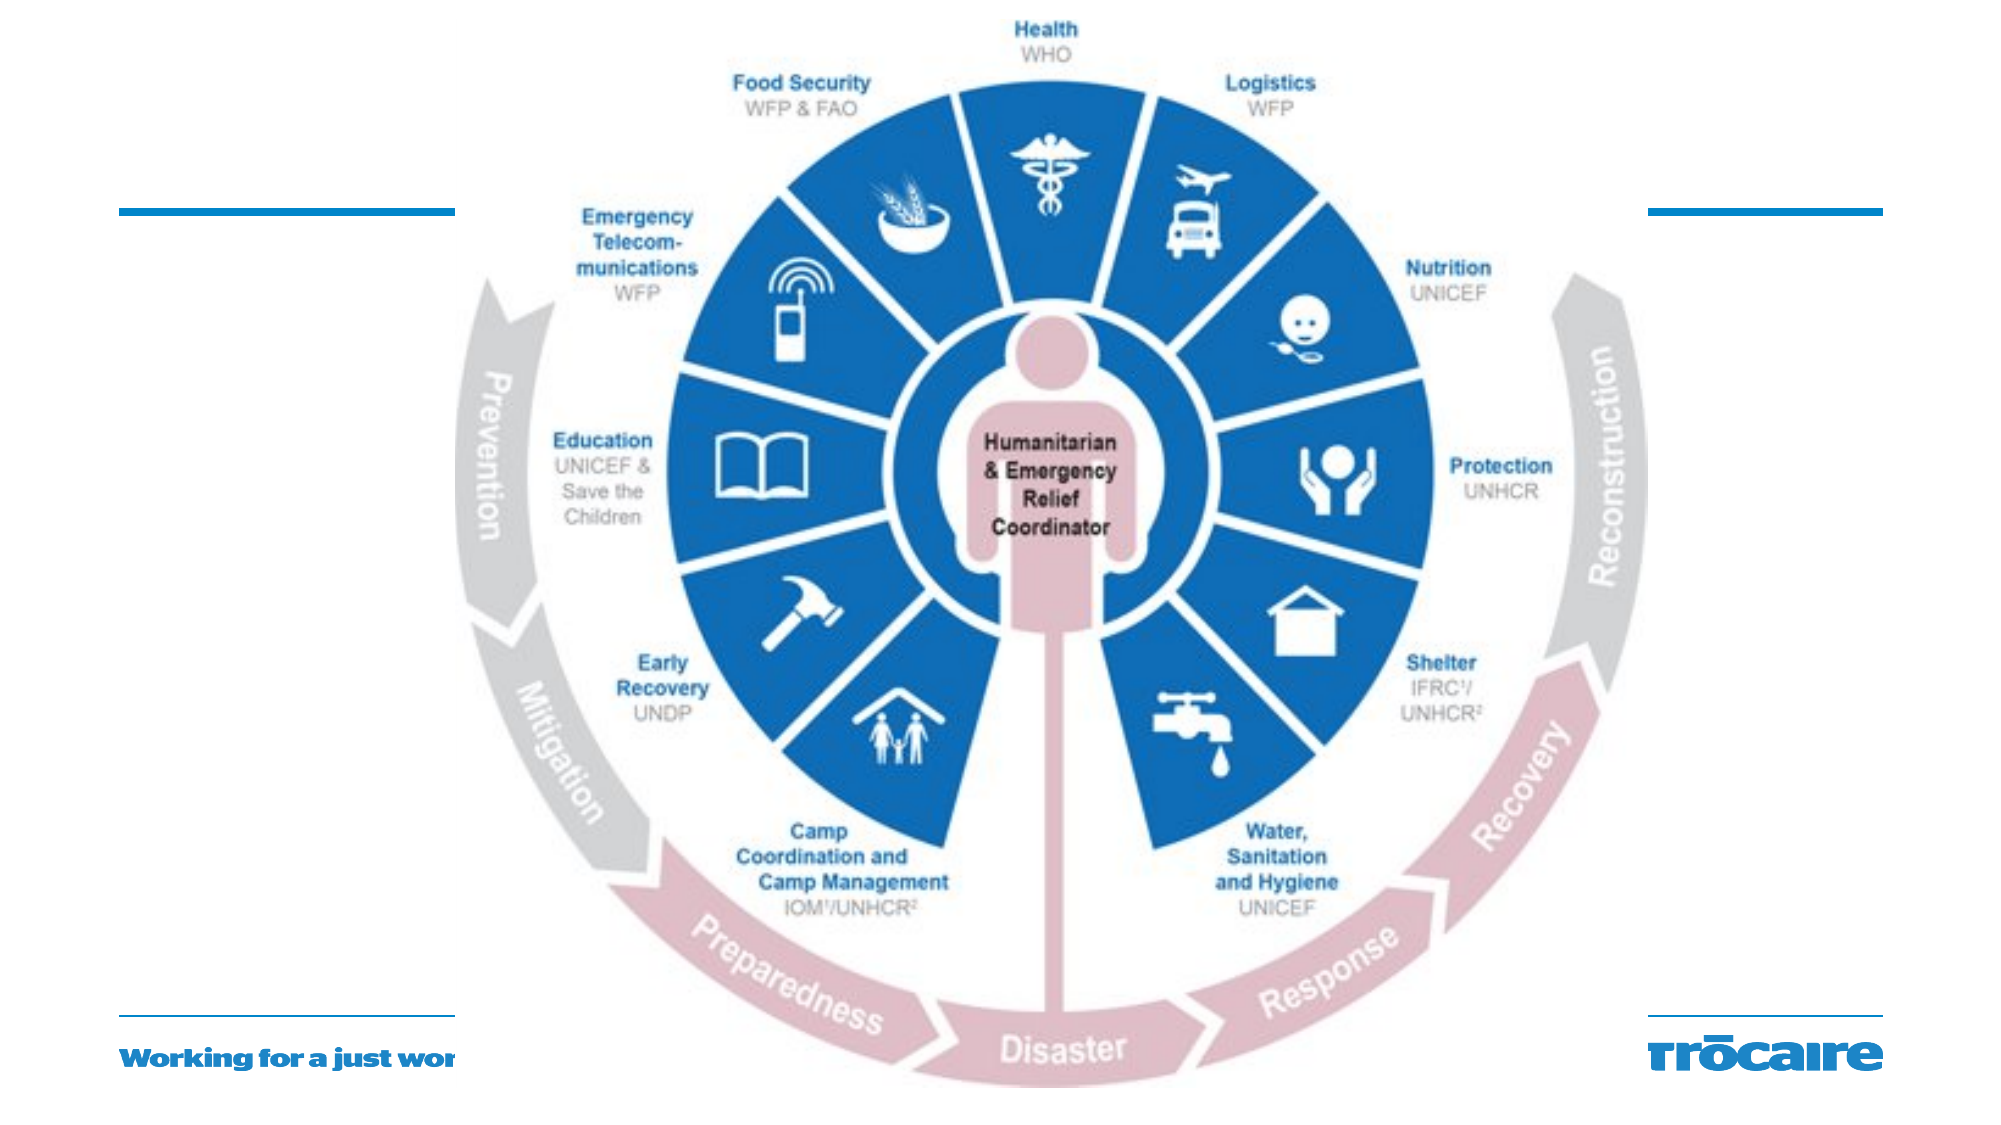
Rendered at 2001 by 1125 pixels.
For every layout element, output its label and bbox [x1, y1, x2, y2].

picture [119, 1047, 455, 1071]
picture [1649, 1035, 1883, 1071]
list [455, 19, 1649, 1088]
